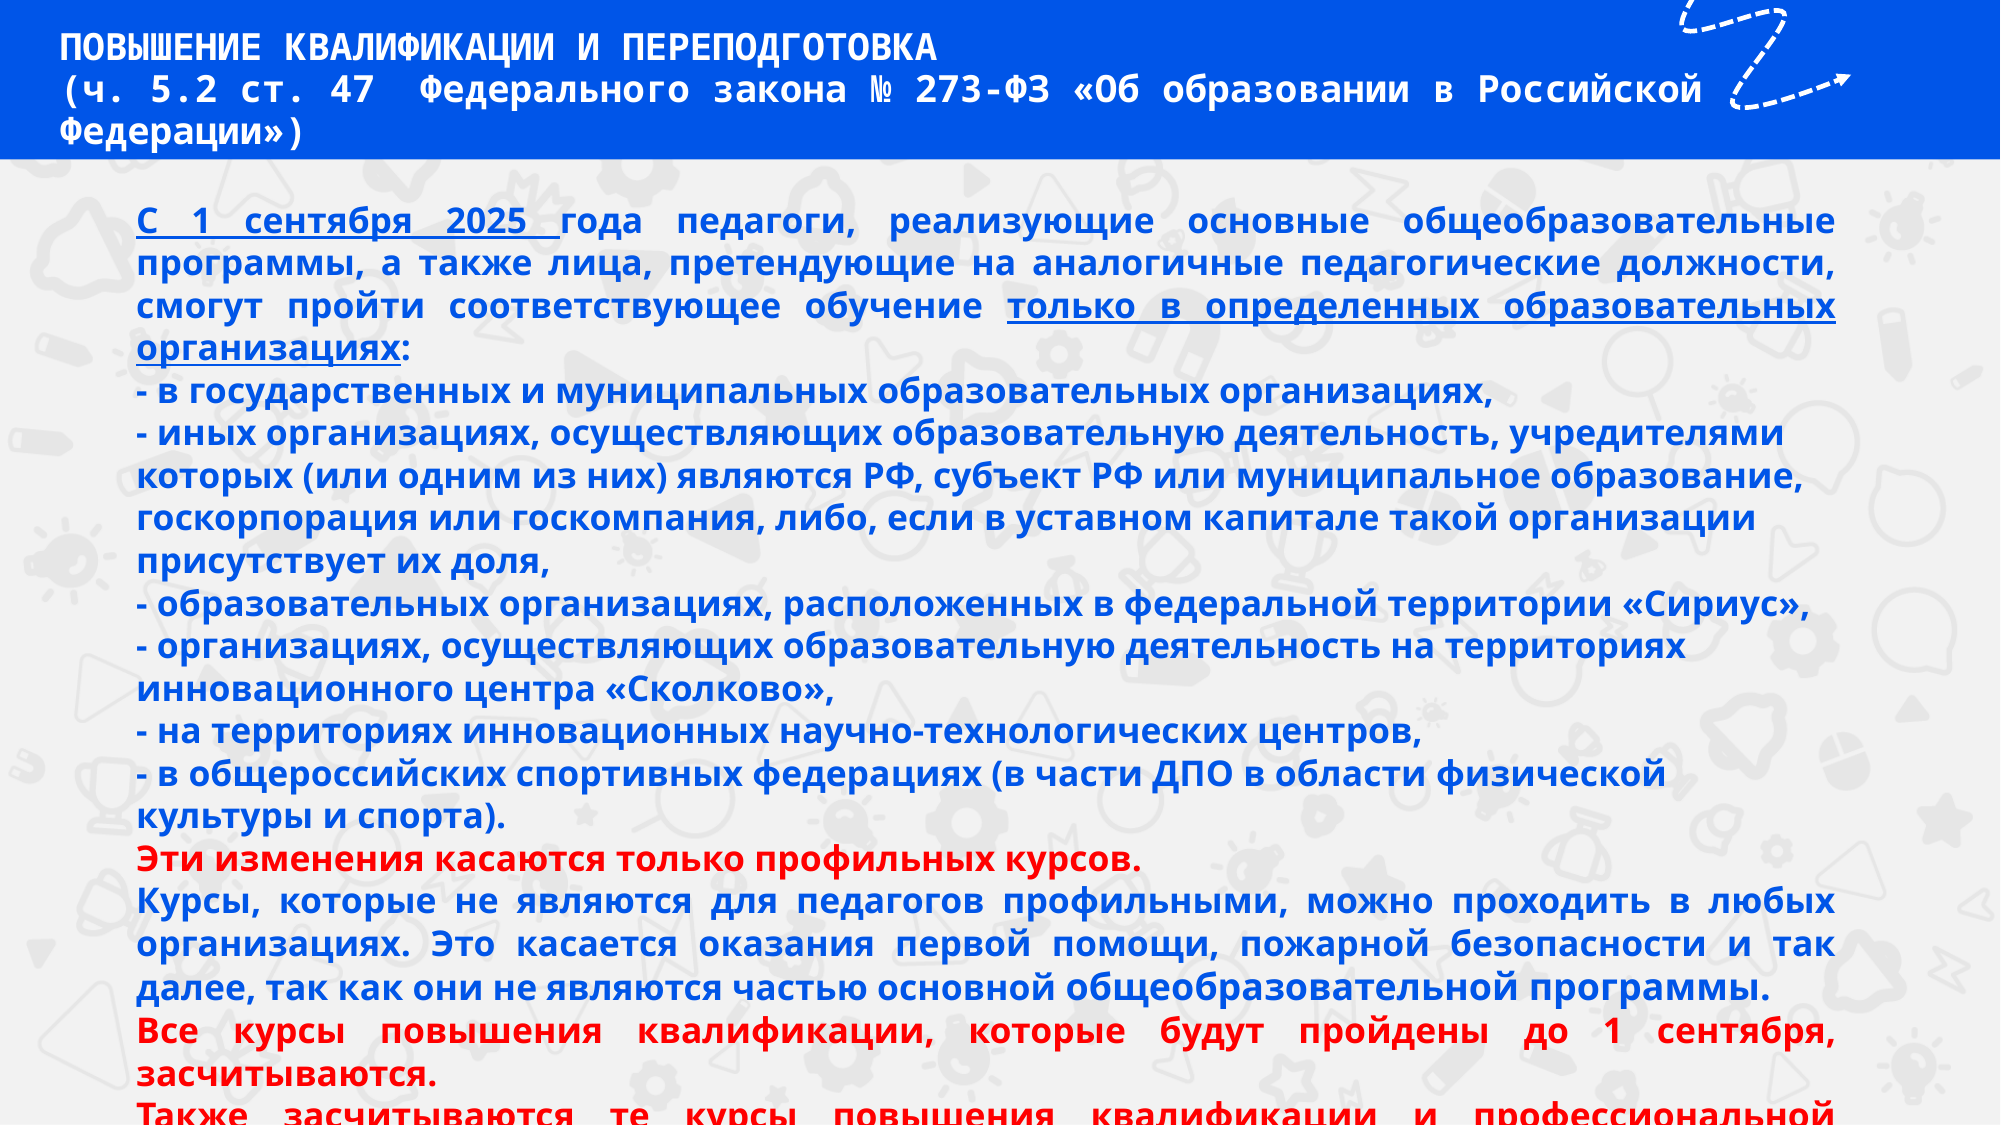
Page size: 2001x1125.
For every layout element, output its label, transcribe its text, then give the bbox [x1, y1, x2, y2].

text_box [0, 0, 2000, 160]
text_box С 1 сентября 2025 года педагоги, реализующие основные общеобразовательные программы, а также лица, претендующие на аналогичные педагогические должности, смогут пройти соответствующее обучение только в определенных образовательных организациях: - в государственных и муниципальных образовательных организациях, - иных организациях, осуществляющих образовательную деятельность, учредителями которых (или одним из них) являются РФ, субъект РФ или муниципальное образование, госкорпорация или госкомпания, либо, если в уставном капитале такой организации присутствует их доля, - образовательных организациях, расположенных в федеральной территории «Сириус», - организациях, осуществляющих образовательную деятельность на территориях инновационного центра «Сколково», - на территориях инновационных научно-технологических центров, - в общероссийских спортивных федерациях (в части ДПО в области физической культуры и спорта). Эти изменения касаются только профильных курсов. Курсы, которые не являются для педагогов профильными, можно проходить в любых организациях. Это касается оказания первой помощи, пожарной безопасности и так далее, так как они не являются частью основной общеобразовательной программы. Все курсы повышения квалификации, которые будут пройдены до 1 сентября, засчитываются. Также засчитываются те курсы повышения квалификации и профессиональной переподготовки, на которые вы поступите до 1 сентября. [121, 190, 1851, 1125]
picture [0, 0, 2001, 1125]
